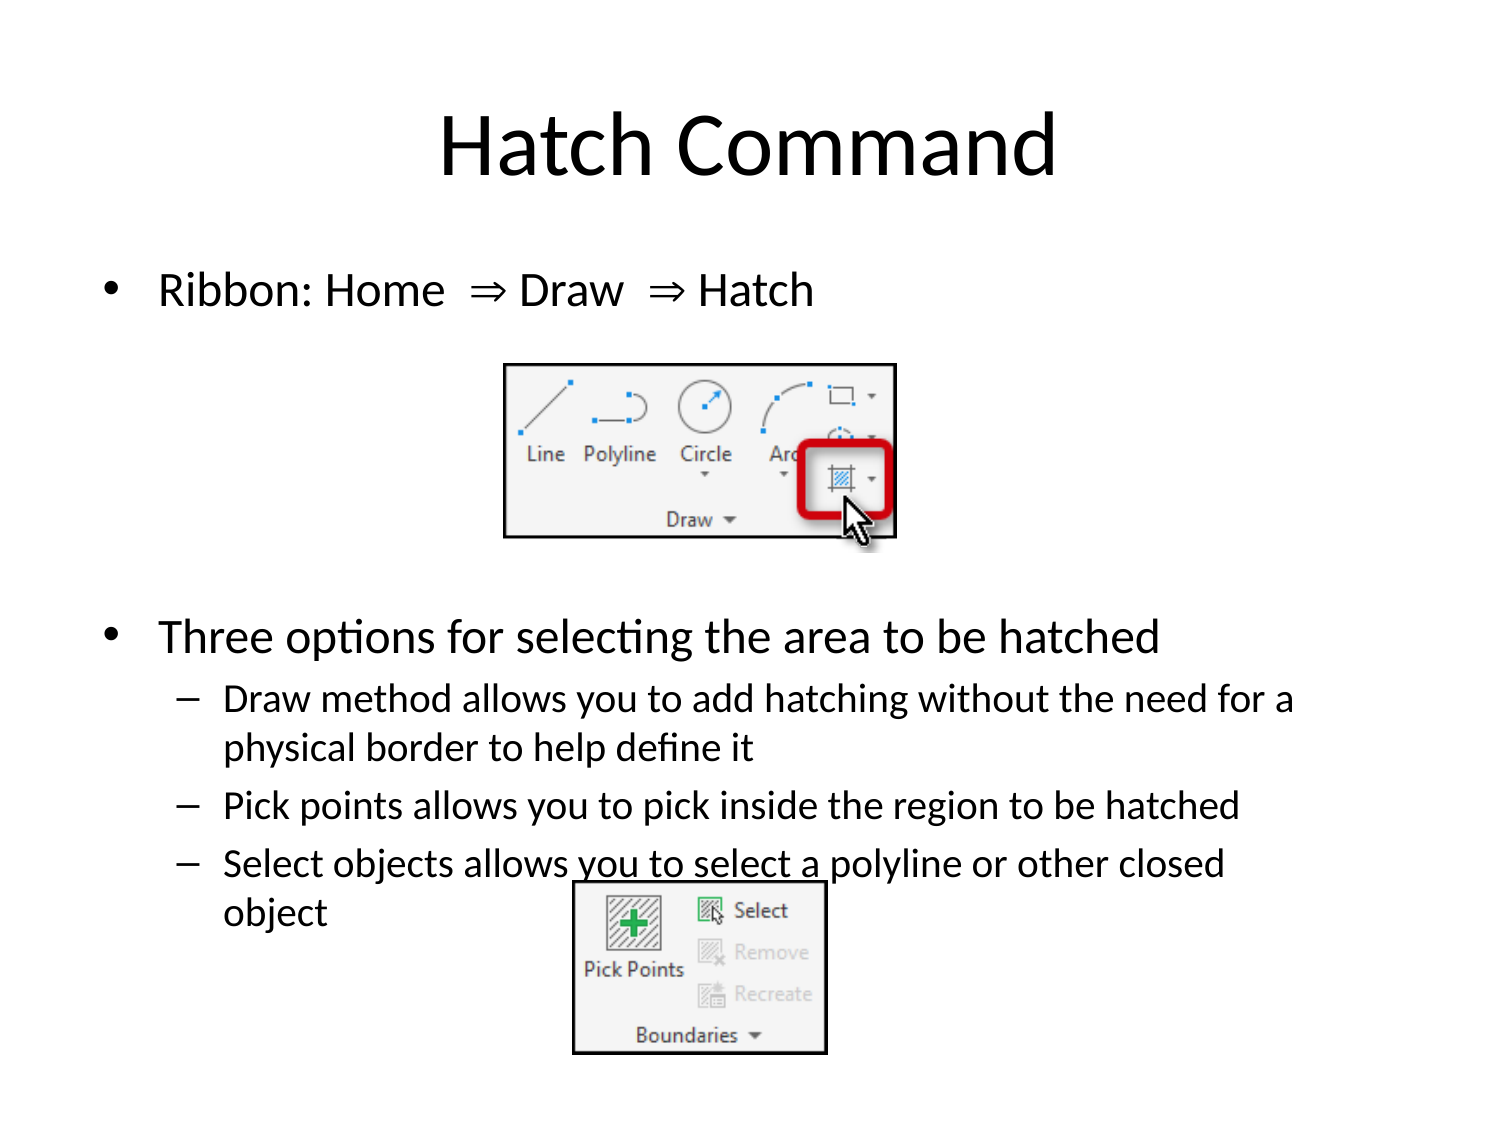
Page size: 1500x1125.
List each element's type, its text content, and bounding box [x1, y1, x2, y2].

picture [502, 363, 897, 553]
title Hatch Command [75, 45, 1425, 233]
list Ribbon: Home  Draw  Hatch Three options for selecting the area to be hatched Draw method allows you to add hatching without the need for a physical border to help define it Pick points allows you to pick inside the region to be hatched Select objects allows you to select a polyline or other closed object [87, 249, 1313, 950]
picture [572, 880, 828, 1055]
